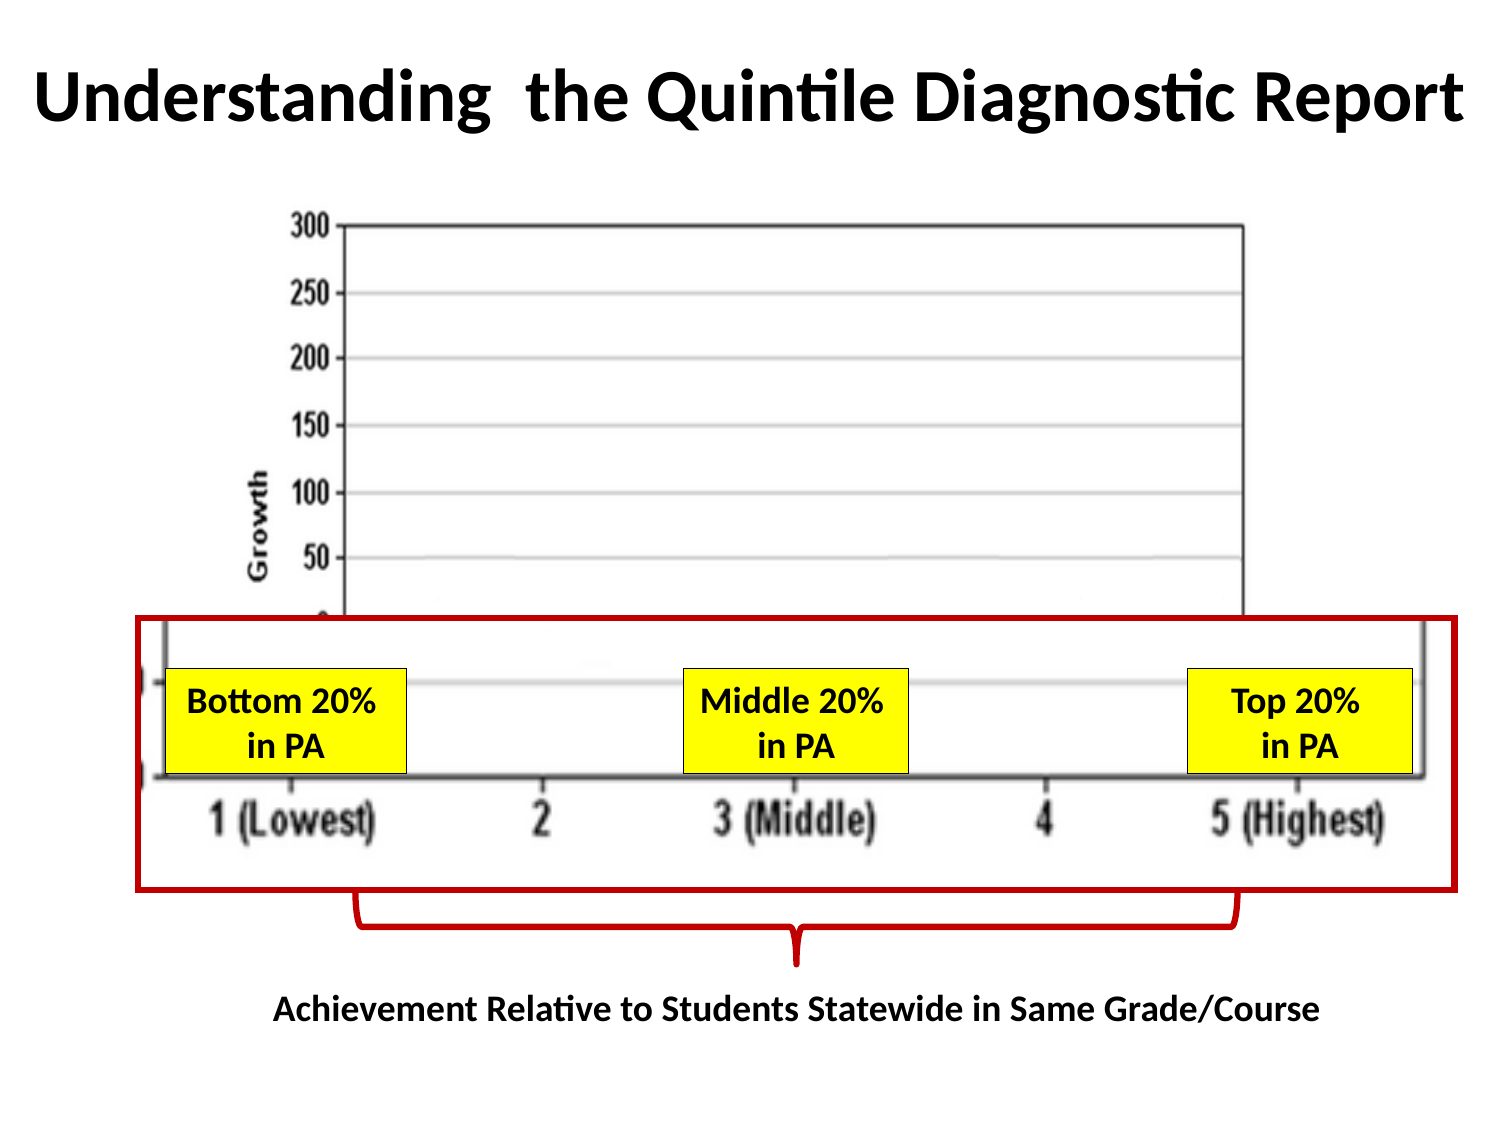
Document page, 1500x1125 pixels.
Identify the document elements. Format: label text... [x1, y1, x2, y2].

text_box [354, 899, 1239, 966]
title Understanding the Quintile Diagnostic Report [0, 8, 1500, 175]
text_box Achievement Relative to Students Statewide in Same Grade/Course [159, 976, 1435, 1037]
picture [141, 199, 1452, 890]
